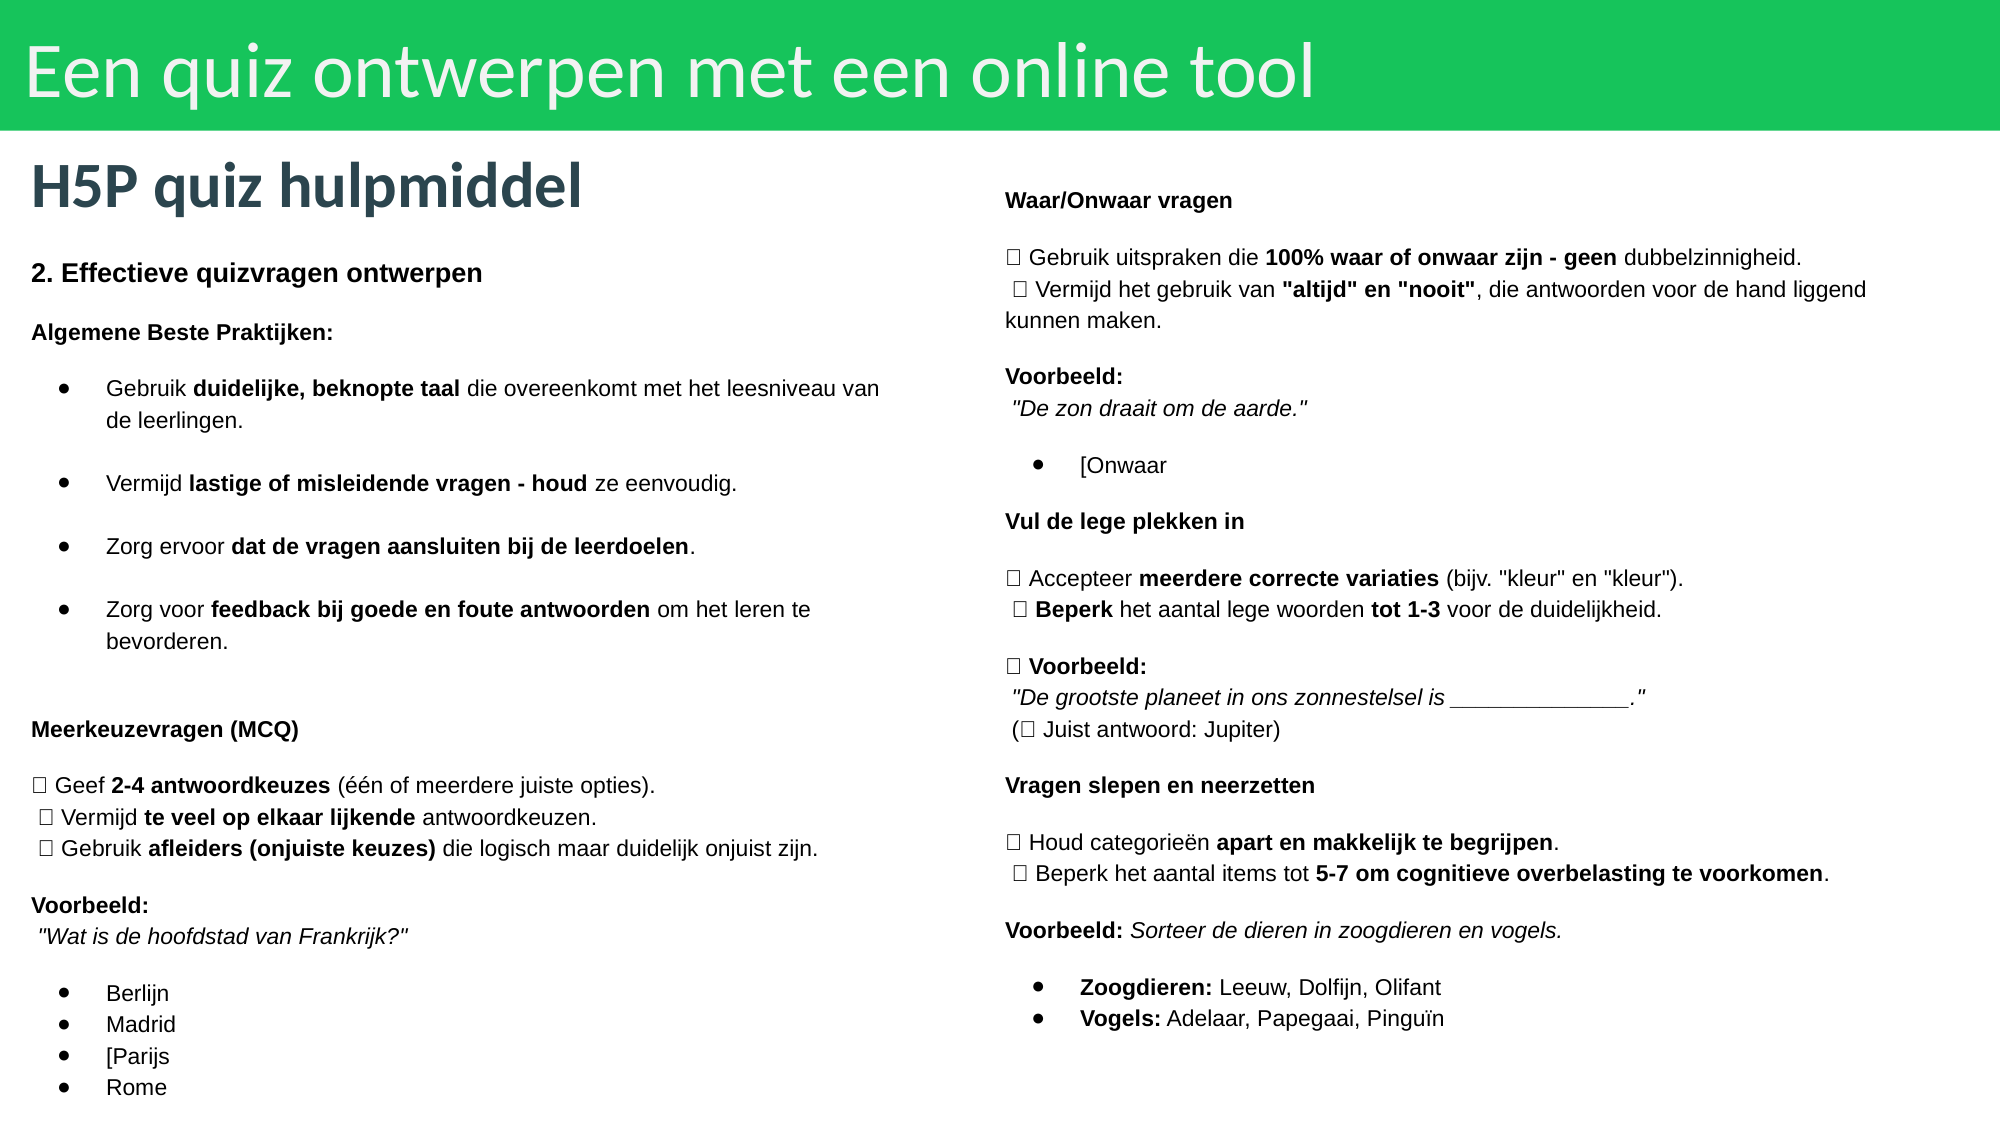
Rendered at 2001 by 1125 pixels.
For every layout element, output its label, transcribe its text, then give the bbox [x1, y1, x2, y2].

title Een quiz ontwerpen met een online tool [16, 13, 1976, 131]
text_box Waar/Onwaar vragen ✅ Gebruik uitspraken die 100% waar of onwaar zijn - geen dubbelzinnigheid. ✅ Vermijd het gebruik van "altijd" en "nooit", die antwoorden voor de hand liggend kunnen maken. Voorbeeld: "De zon draait om de aarde." [Onwaar Vul de lege plekken in ✅ Accepteer meerdere correcte variaties (bijv. "kleur" en "kleur"). ✅ Beperk het aantal lege woorden tot 1-3 voor de duidelijkheid. 🔹 Voorbeeld: "De grootste planeet in ons zonnestelsel is ______________." (✅ Juist antwoord: Jupiter) Vragen slepen en neerzetten ✅ Houd categorieën apart en makkelijk te begrijpen. ✅ Beperk het aantal items tot 5-7 om cognitieve overbelasting te voorkomen. Voorbeeld: Sorteer de dieren in zoogdieren en vogels. Zoogdieren: Leeuw, Dolfijn, Olifant Vogels: Adelaar, Papegaai, Pinguïn [990, 167, 1954, 1046]
list H5P quiz hulpmiddel 2. Effectieve quizvragen ontwerpen Algemene Beste Praktijken: Gebruik duidelijke, beknopte taal die overeenkomt met het leesniveau van de leerlingen. Vermijd lastige of misleidende vragen - houd ze eenvoudig. Zorg ervoor dat de vragen aansluiten bij de leerdoelen. Zorg voor feedback bij goede en foute antwoorden om het leren te bevorderen. Meerkeuzevragen (MCQ) ✅ Geef 2-4 antwoordkeuzes (één of meerdere juiste opties). ✅ Vermijd te veel op elkaar lijkende antwoordkeuzen. ✅ Gebruik afleiders (onjuiste keuzes) die logisch maar duidelijk onjuist zijn. Voorbeeld: "Wat is de hoofdstad van Frankrijk?" Berlijn Madrid [Parijs Rome [16, 144, 922, 1108]
